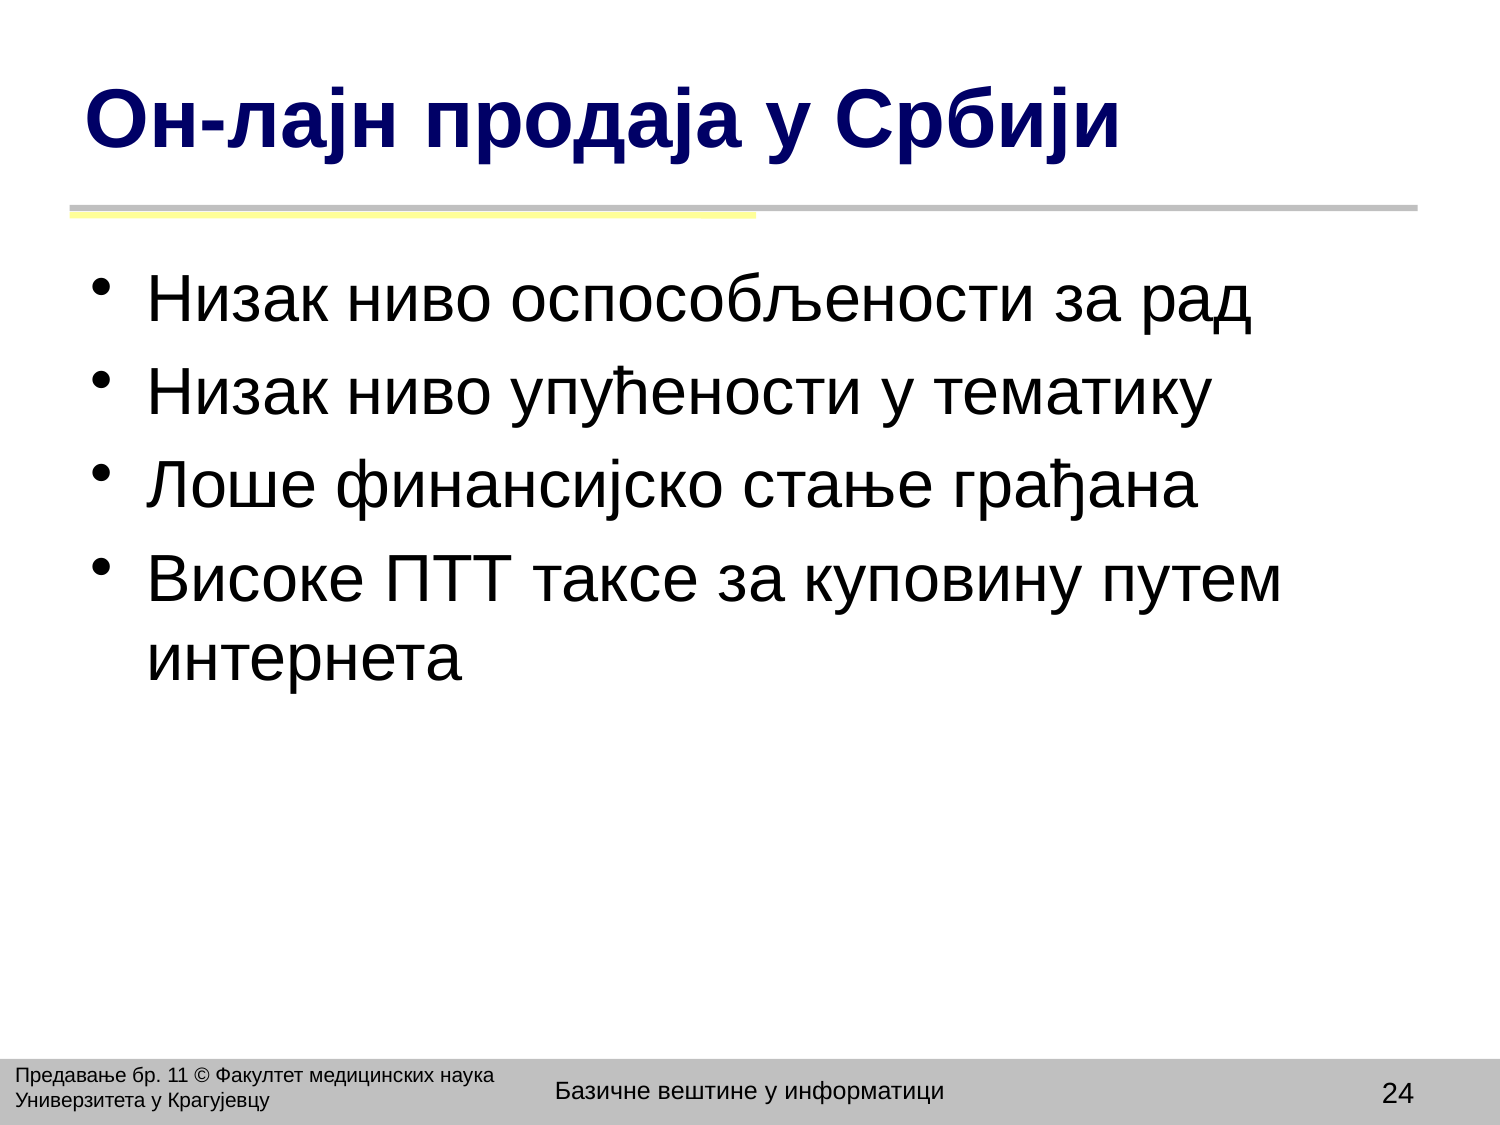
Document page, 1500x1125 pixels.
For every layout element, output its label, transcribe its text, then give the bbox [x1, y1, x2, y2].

slide_number Предавање бр. 11 © Факултет медицинских наука Универзитета у Крагујевцу [0, 1053, 621, 1108]
footer Базичне вештине у информатици [512, 1066, 988, 1125]
slide_number 24 [1079, 1066, 1430, 1125]
list Низак ниво оспособљености за рад Низак ниво упућености у тематику Лоше финансијско стање грађана Високе ПТТ таксе за куповину путем интернета [74, 246, 1426, 1023]
title Он-лајн продаја у Србији [69, 19, 1426, 208]
